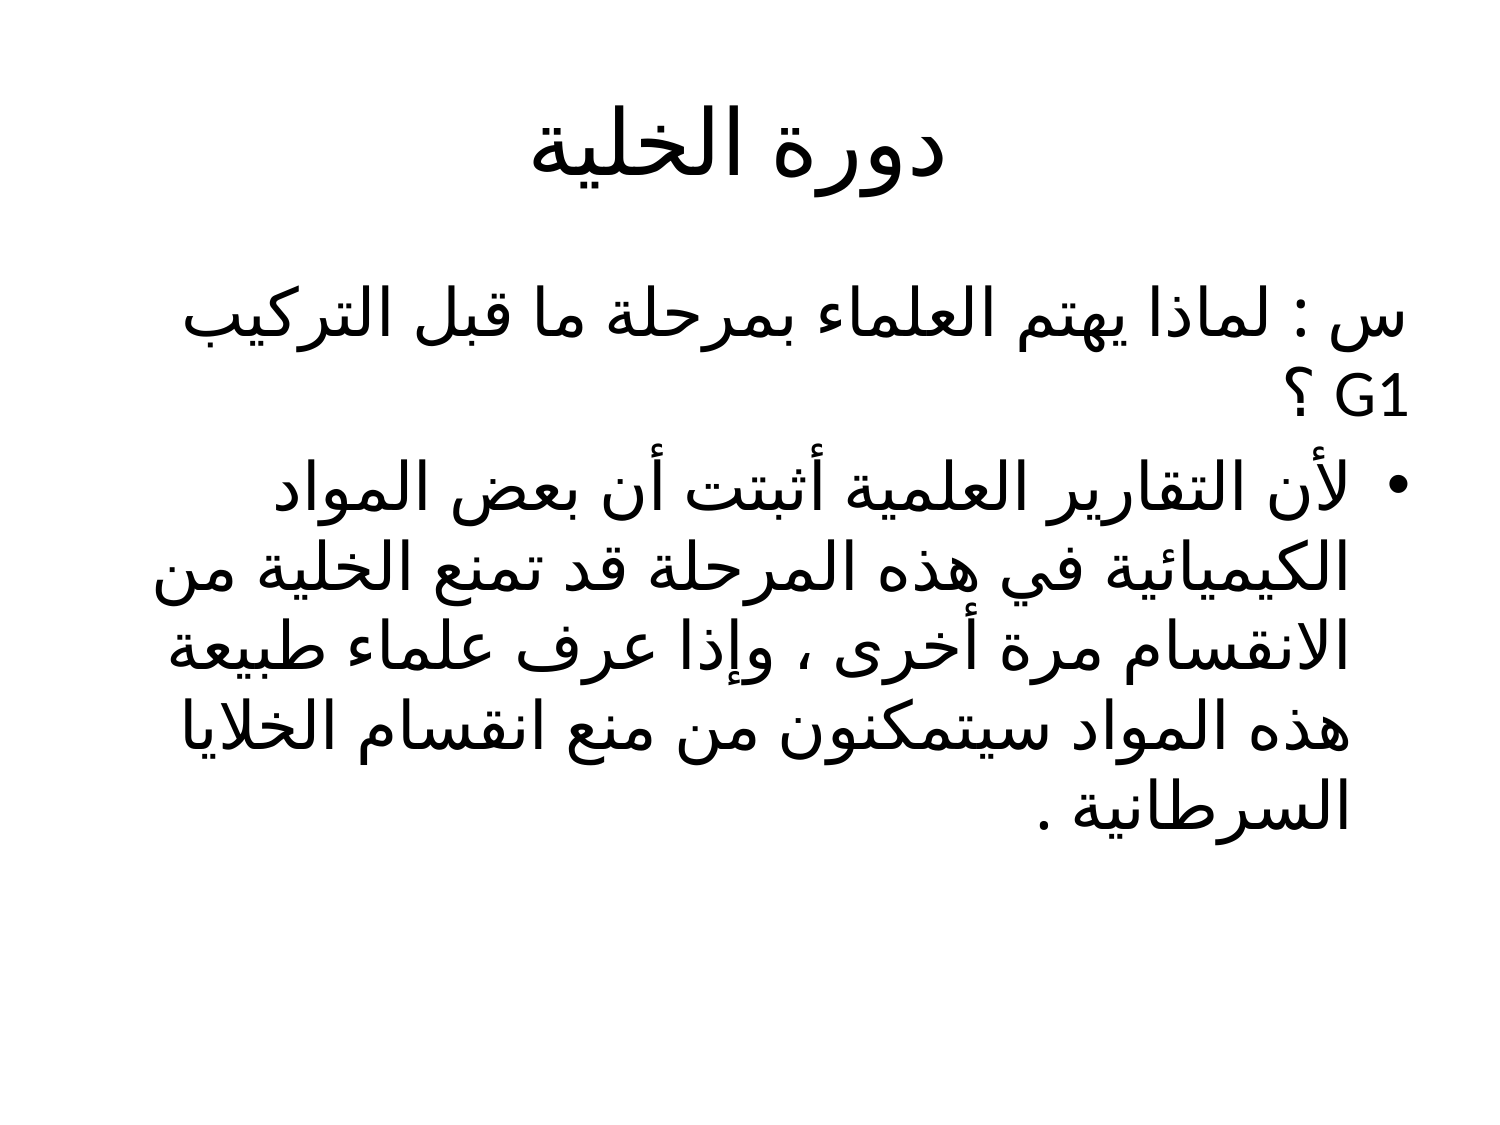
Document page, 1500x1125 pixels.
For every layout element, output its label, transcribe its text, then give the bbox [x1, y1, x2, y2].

title دورة الخلية [75, 45, 1425, 233]
list س : لماذا يهتم العلماء بمرحلة ما قبل التركيب G1 ؟ لأن التقارير العلمية أثبتت أن بعض المواد الكيميائية في هذه المرحلة قد تمنع الخلية من الانقسام مرة أخرى ، وإذا عرف علماء طبيعة هذه المواد سيتمكنون من منع انقسام الخلايا السرطانية . [75, 262, 1425, 1005]
